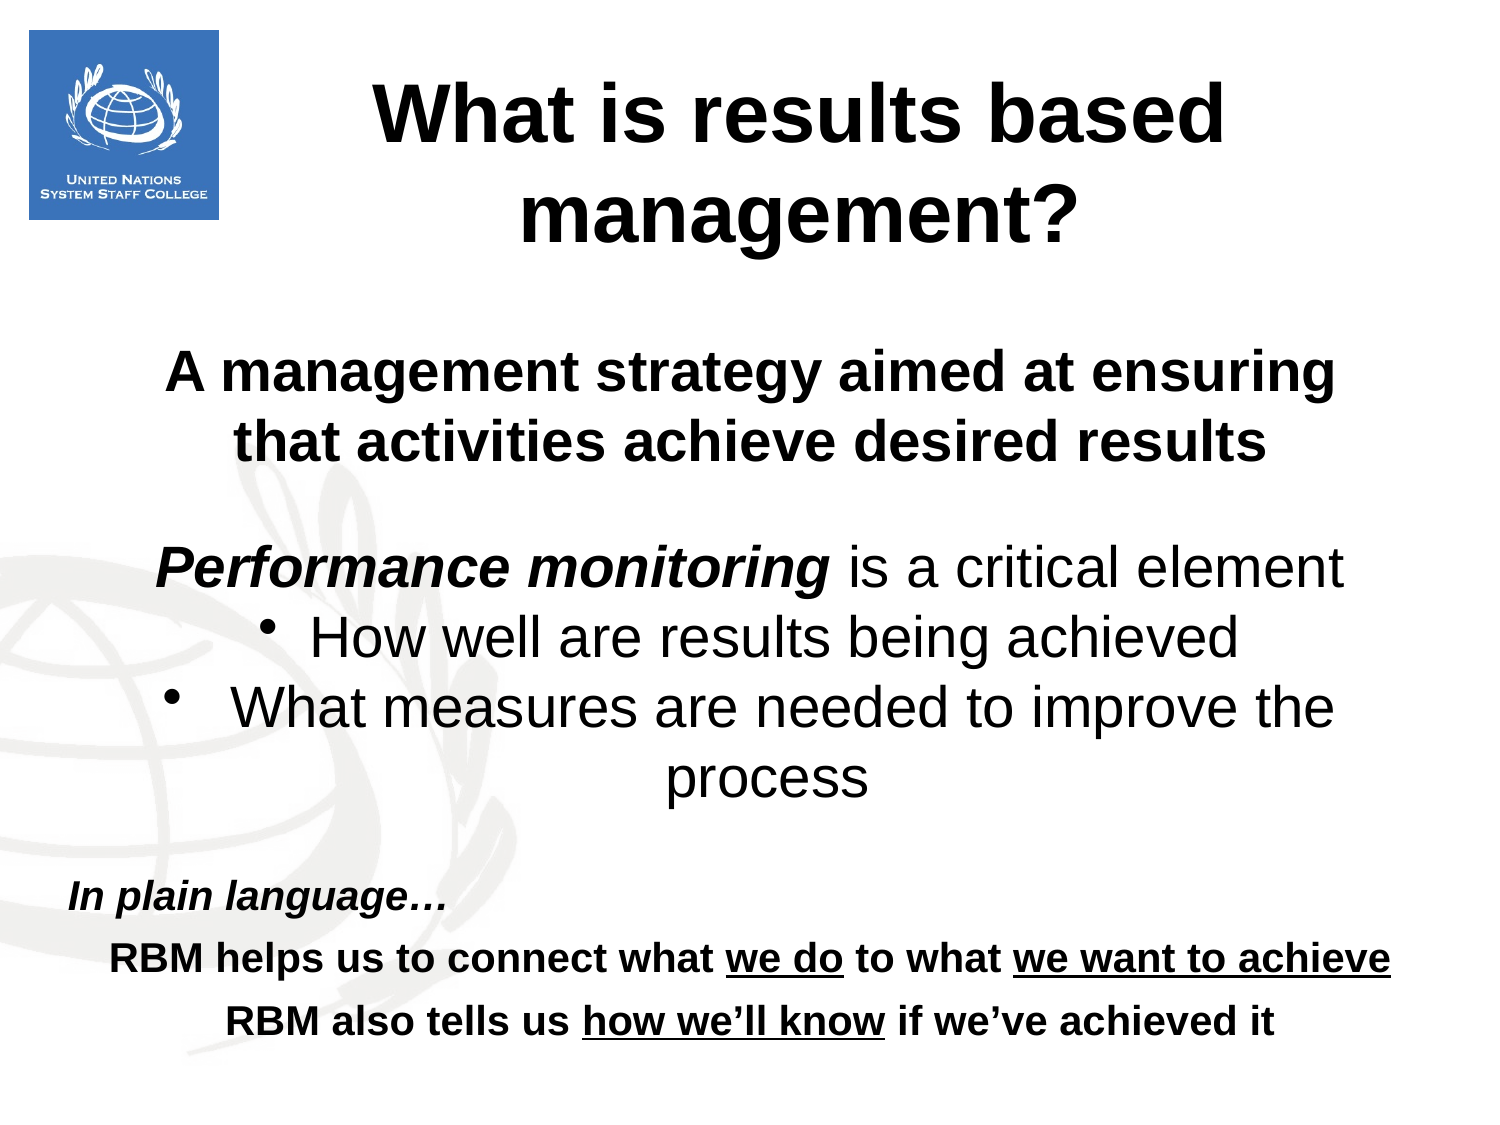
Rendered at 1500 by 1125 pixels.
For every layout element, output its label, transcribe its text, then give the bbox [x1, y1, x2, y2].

text_box A management strategy aimed at ensuring that activities achieve desired results [29, 288, 1474, 657]
picture [29, 30, 219, 220]
text_box Performance monitoring is a critical element How well are results being achieved What measures are needed to improve the process In plain language… RBM helps us to connect what we do to what we want to achieve RBM also tells us how we’ll know if we’ve achieved it [53, 657, 1447, 1125]
text_box What is results based management? [249, 90, 1350, 228]
